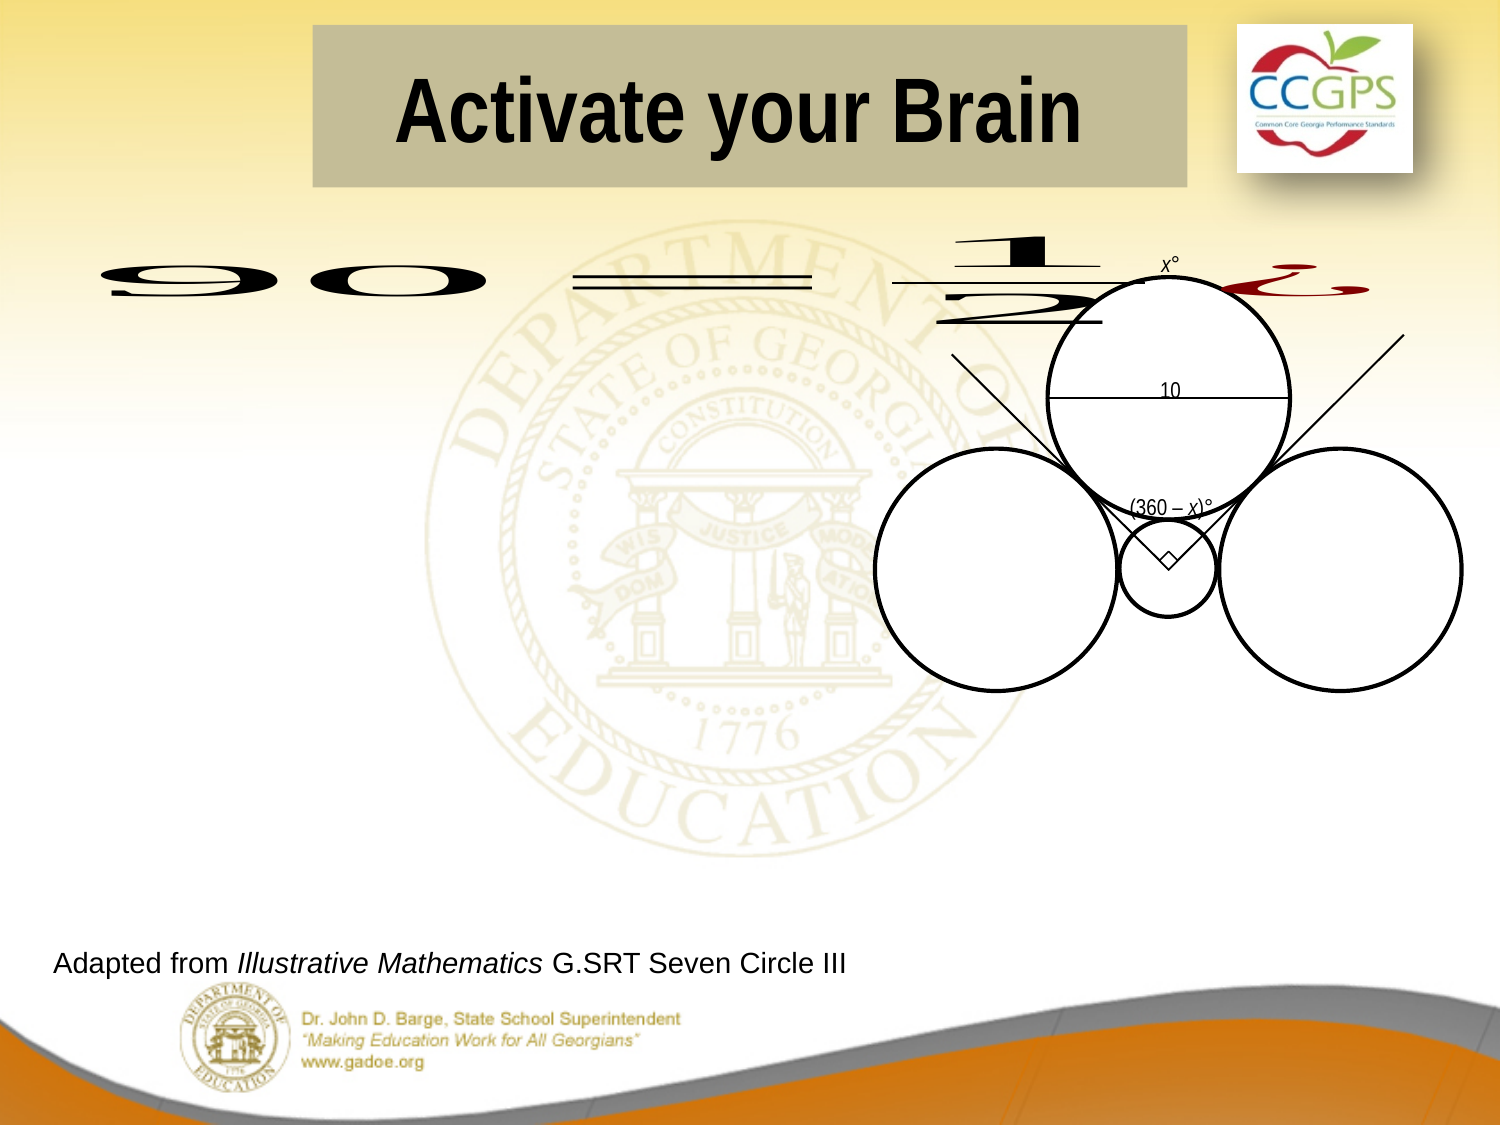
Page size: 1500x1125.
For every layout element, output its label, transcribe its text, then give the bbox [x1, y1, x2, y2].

title Activate your Brain [312, 24, 1188, 188]
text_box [874, 237, 1462, 692]
picture [0, 0, 1500, 1125]
text_box Adapted from Illustrative Mathematics G.SRT Seven Circle III [38, 936, 863, 987]
